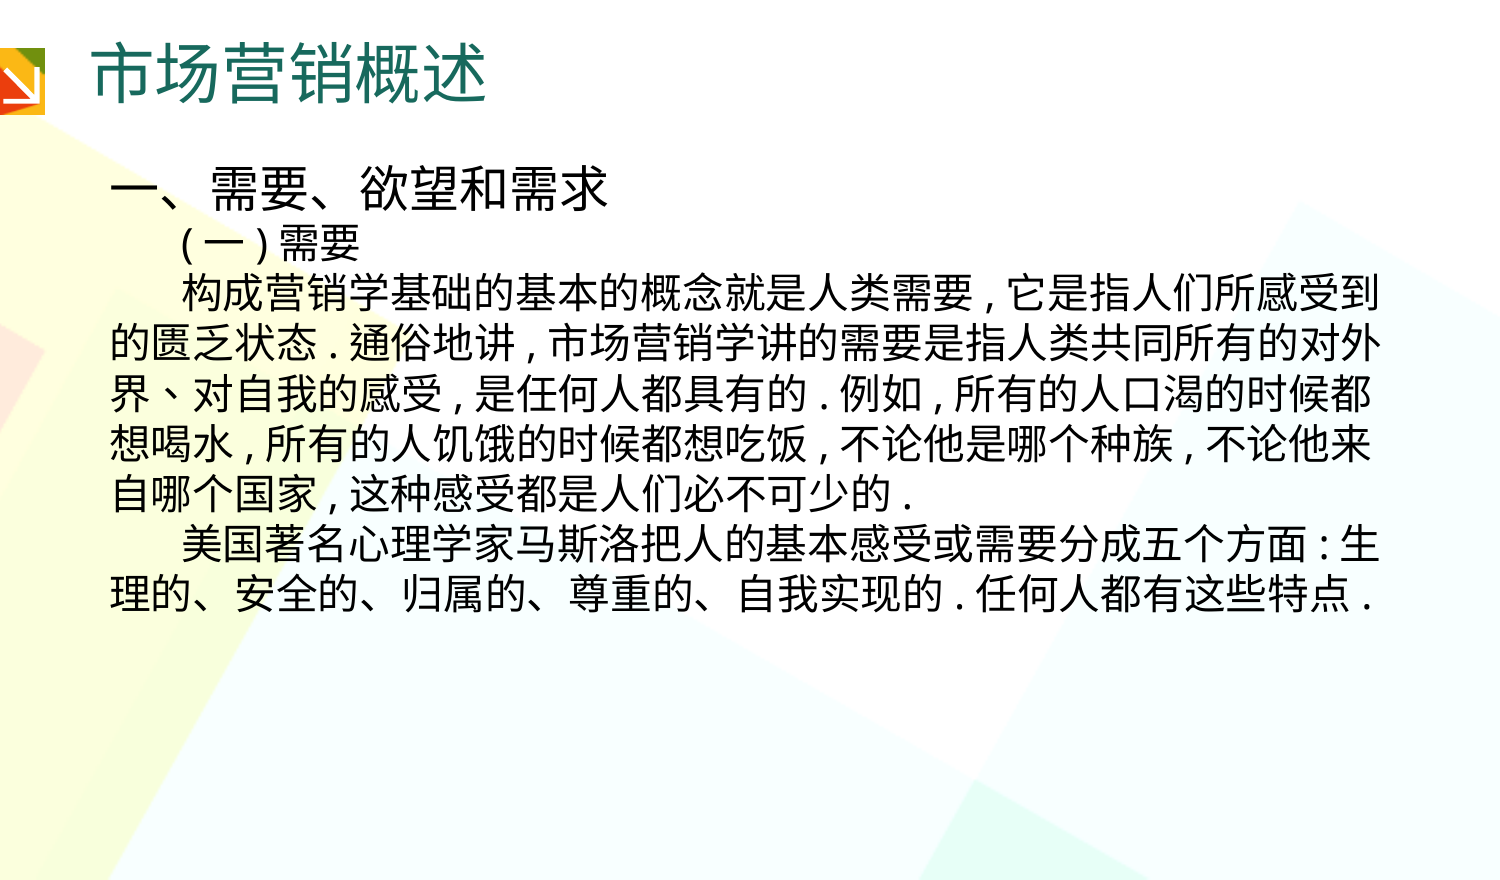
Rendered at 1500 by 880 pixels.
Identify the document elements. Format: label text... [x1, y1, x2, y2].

text_box 市场营销概述 [73, 24, 504, 120]
text_box 一、需要、欲望和需求 (一)需要 构成营销学基础的基本的概念就是人类需要,它是指人们所感受到的匮乏状态.通俗地讲,市场营销学讲的需要是指人类共同所有的对外界、对自我的感受,是任何人都具有的.例如,所有的人口渴的时候都想喝水,所有的人饥饿的时候都想吃饭,不论他是哪个种族,不论他来自哪个国家,这种感受都是人们必不可少的. 美国著名心理学家马斯洛把人的基本感受或需要分成五个方面:生理的、安全的、归属的、尊重的、自我实现的.任何人都有这些特点. [94, 149, 1409, 625]
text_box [0, 48, 45, 115]
